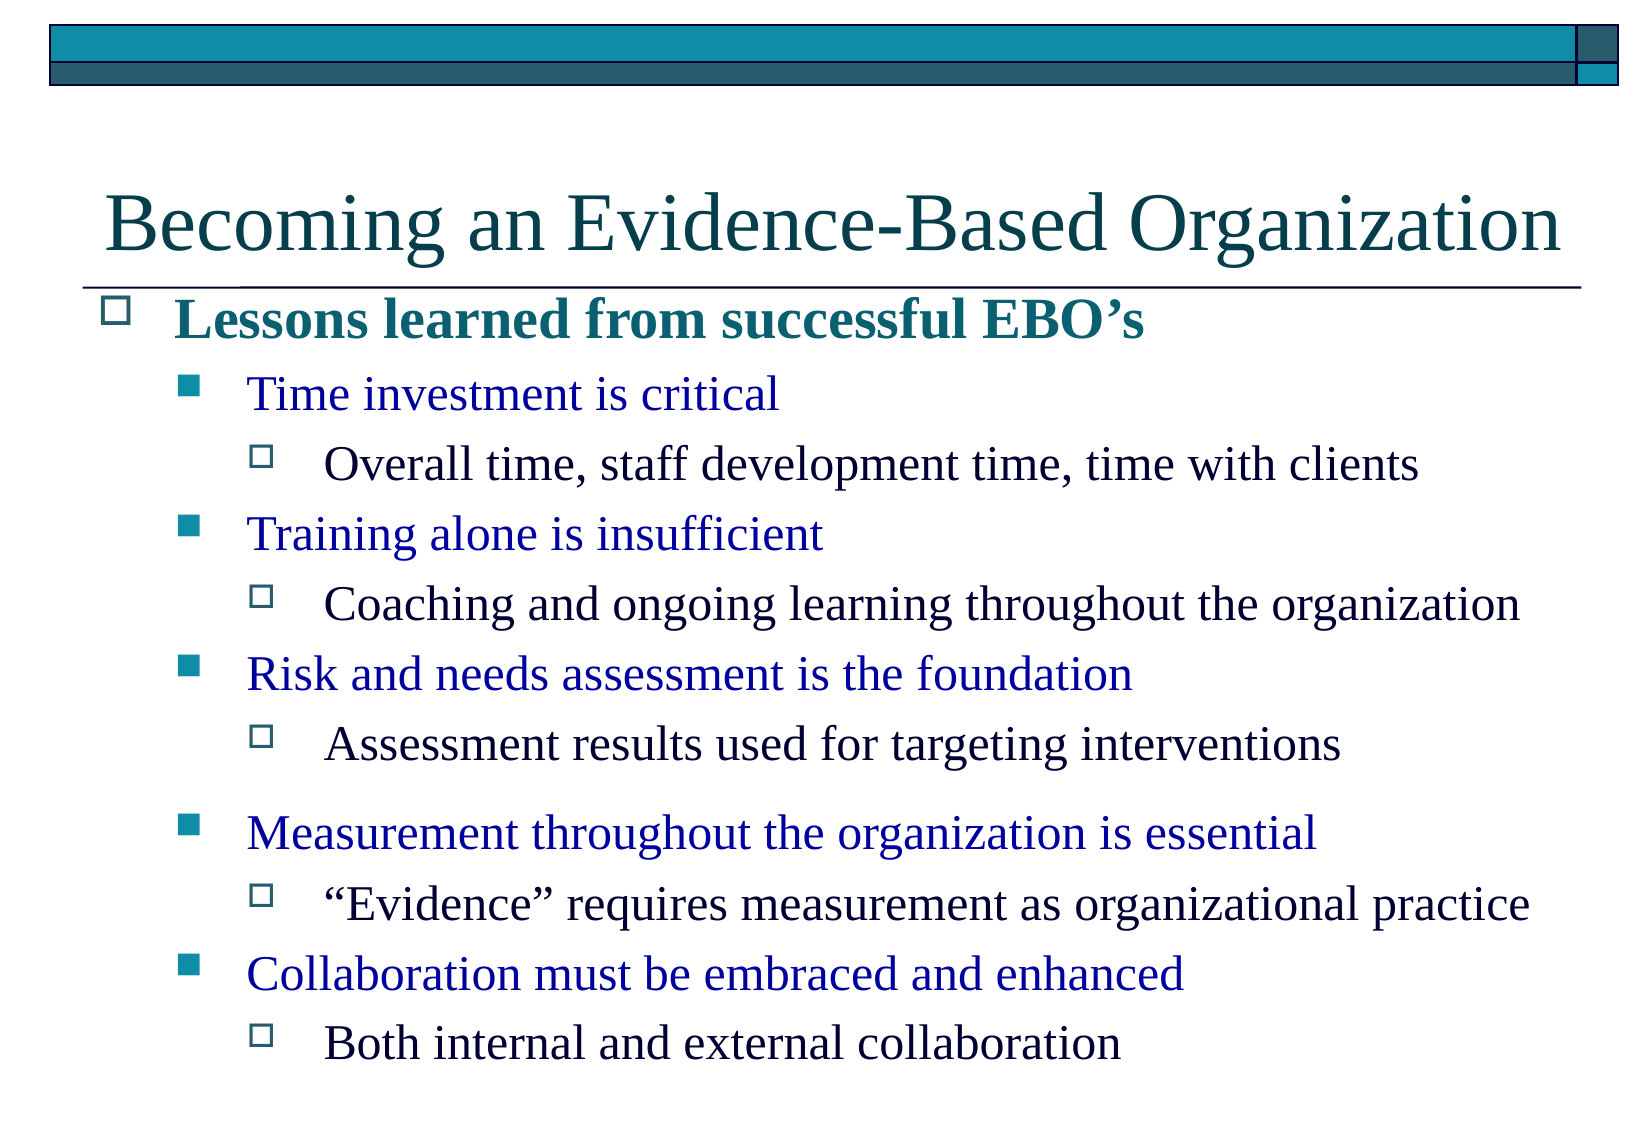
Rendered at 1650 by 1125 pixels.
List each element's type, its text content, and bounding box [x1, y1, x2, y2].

list Measurement throughout the organization is essential “Evidence” requires measurement as organizational practice Collaboration must be embraced and enhanced Both internal and external collaboration [82, 792, 1568, 1104]
title Becoming an Evidence-Based Organization [54, 87, 1614, 276]
list Lessons learned from successful EBO’s Time investment is critical Overall time, staff development time, time with clients Training alone is insufficient Coaching and ongoing learning throughout the organization Risk and needs assessment is the foundation Assessment results used for targeting interventions [82, 272, 1568, 792]
